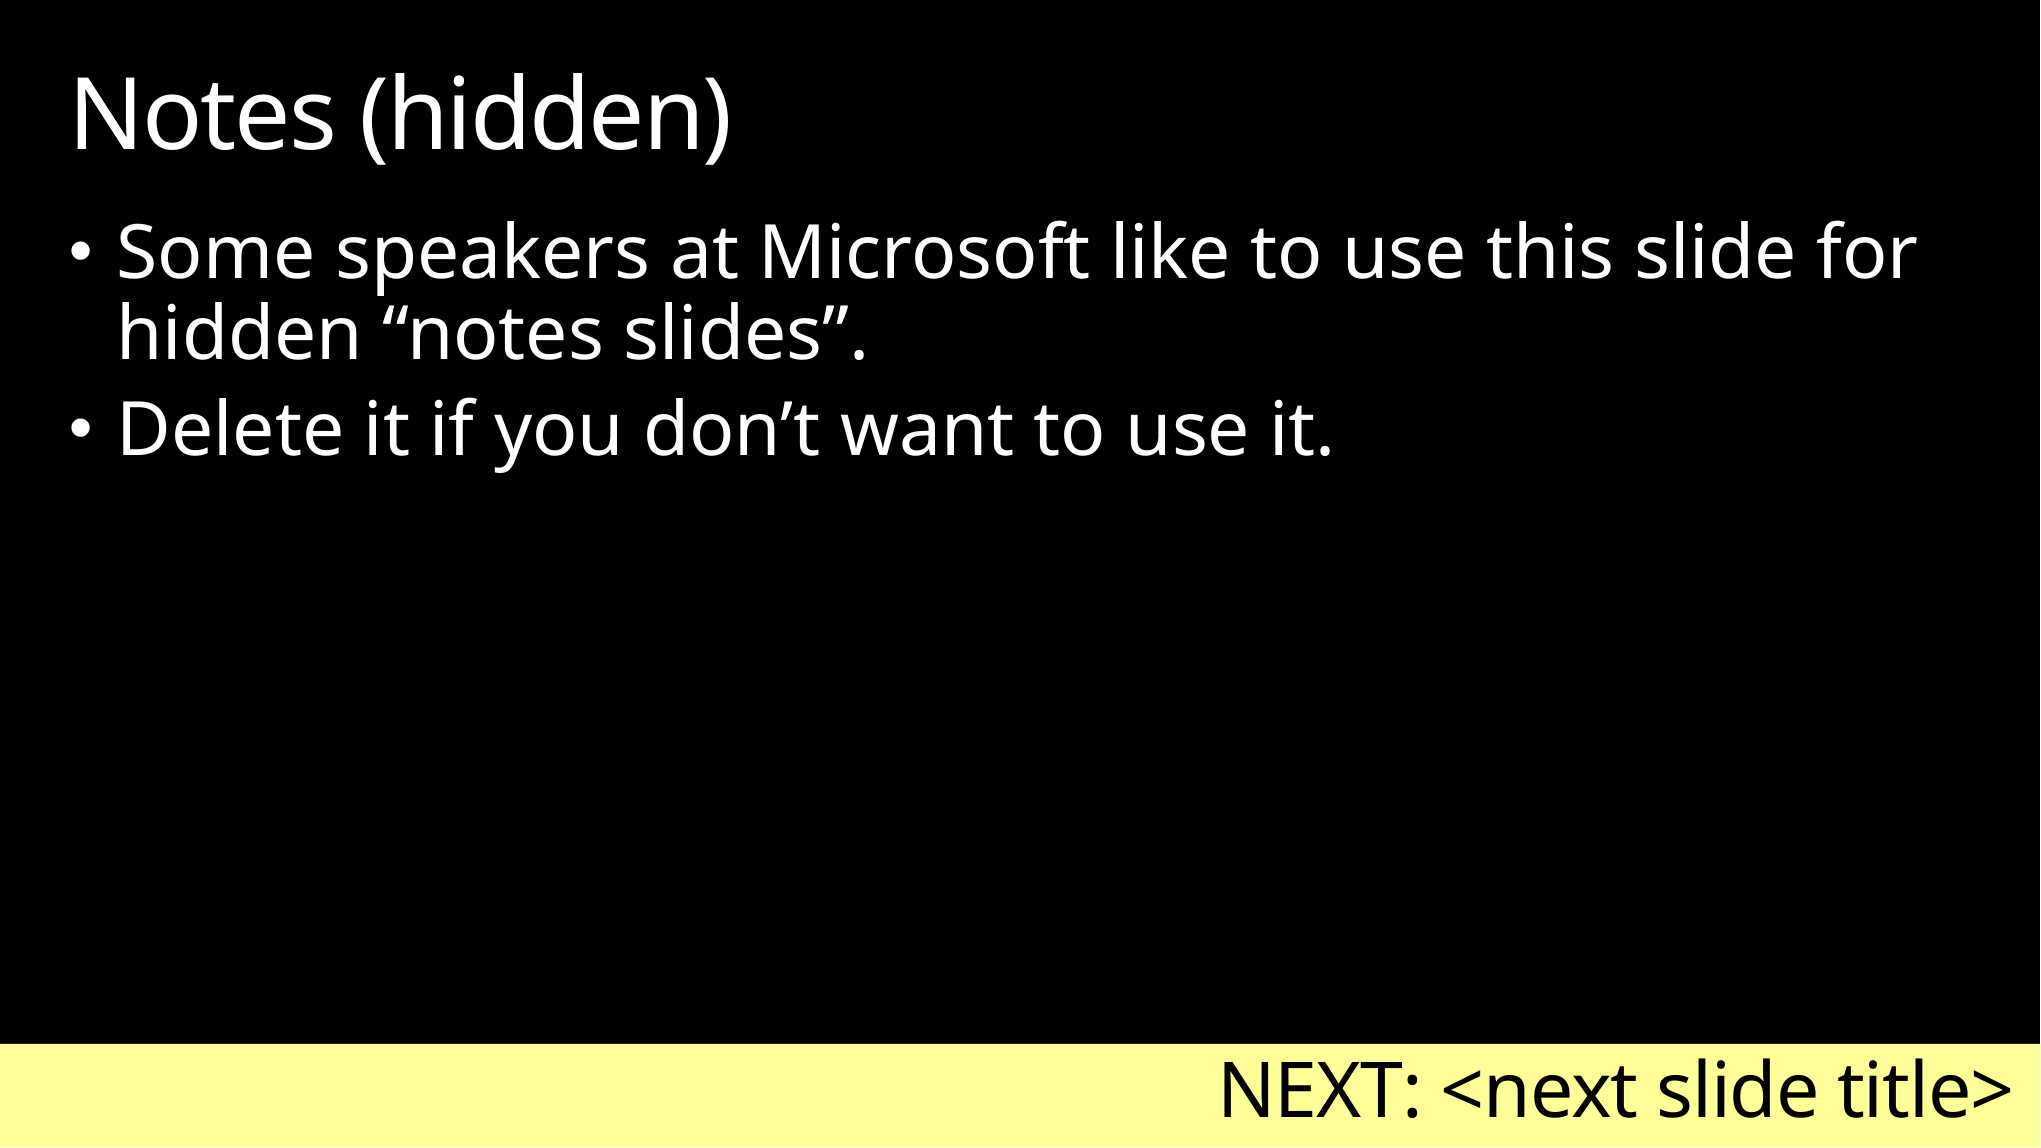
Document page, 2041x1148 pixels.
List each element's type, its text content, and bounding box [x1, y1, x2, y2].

list Some speakers at Microsoft like to use this slide for hidden “notes slides”. Delete it if you don’t want to use it. [45, 199, 1996, 600]
title Notes (hidden) [45, 48, 1996, 199]
list NEXT: <next slide title> [0, 1043, 2041, 1148]
